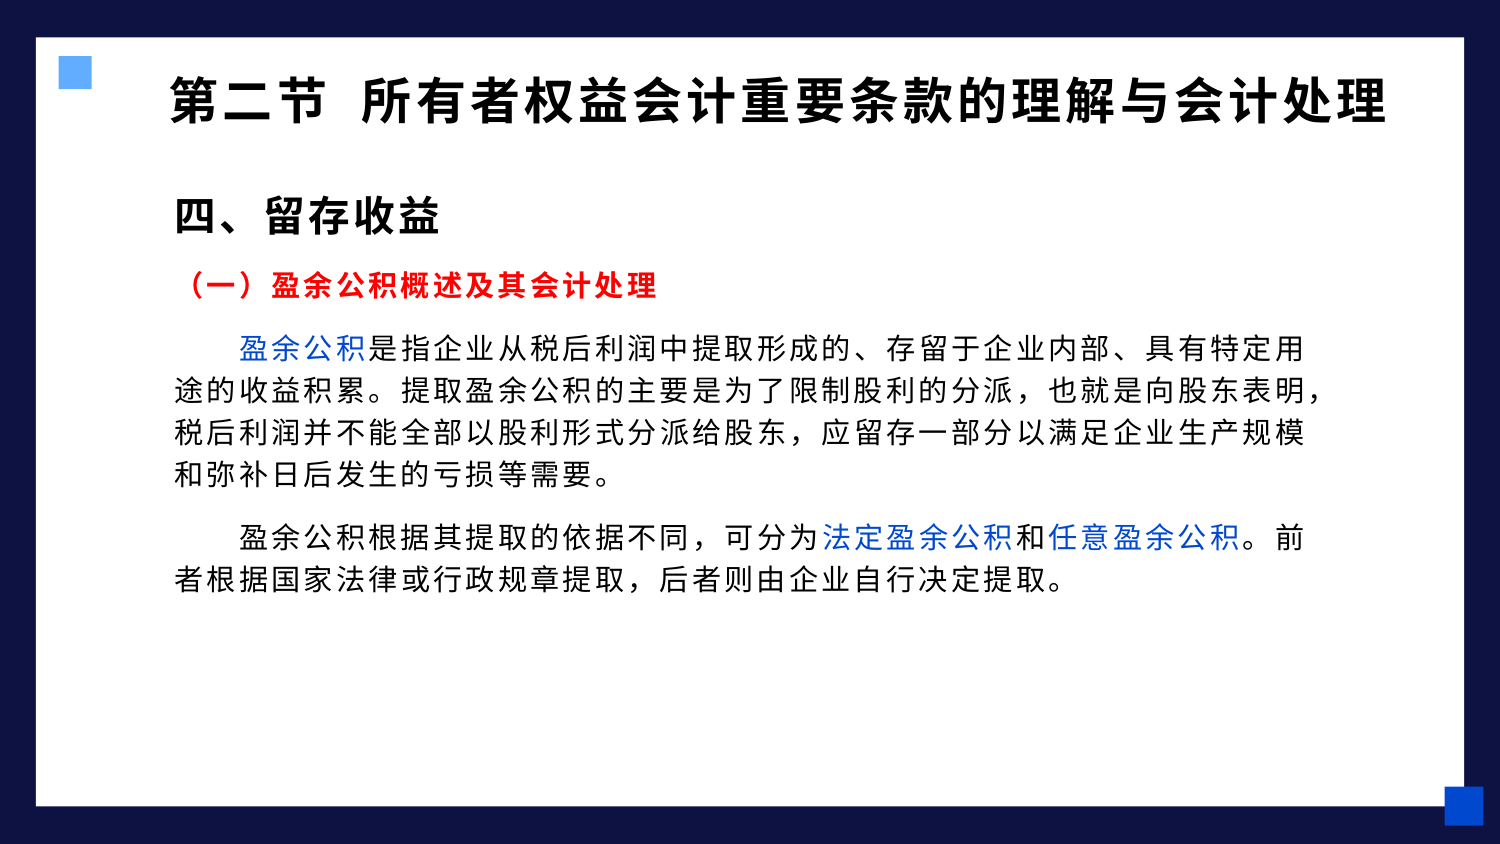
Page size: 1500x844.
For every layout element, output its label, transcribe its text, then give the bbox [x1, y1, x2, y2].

title 第二节 所有者权益会计重要条款的理解与会计处理 [141, 48, 1411, 139]
list 四、留存收益 （一）盈余公积概述及其会计处理 盈余公积是指企业从税后利润中提取形成的、存留于企业内部、具有特定用途的收益积累。提取盈余公积的主要是为了限制股利的分派，也就是向股东表明，税后利润并不能全部以股利形式分派给股东，应留存一部分以满足企业生产规模和弥补日后发生的亏损等需要。 盈余公积根据其提取的依据不同，可分为法定盈余公积和任意盈余公积。前者根据国家法律或行政规章提取，后者则由企业自行决定提取。 [157, 179, 1343, 605]
